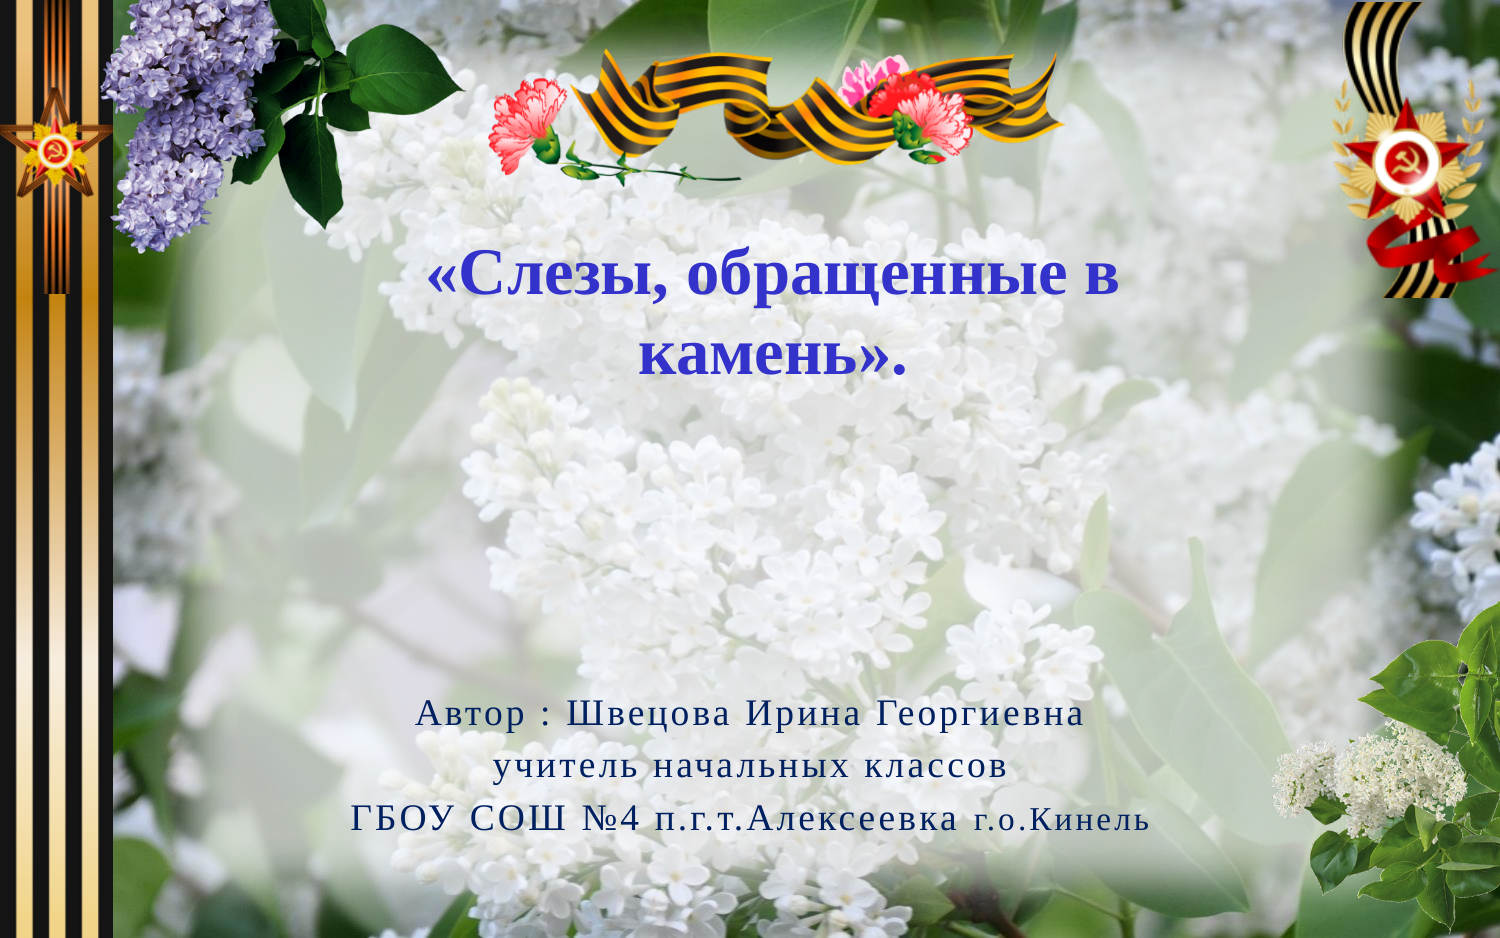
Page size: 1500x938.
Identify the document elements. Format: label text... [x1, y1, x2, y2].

picture [0, 0, 1500, 938]
text_box [270, 197, 1265, 484]
subtitle Автор : Швецова Ирина Георгиевна учитель начальных классов ГБОУ СОШ №4 п.г.т.Алексеевка г.о.Кинель [225, 680, 1258, 906]
text_box «Слезы, обращенные в камень». [348, 220, 1199, 396]
